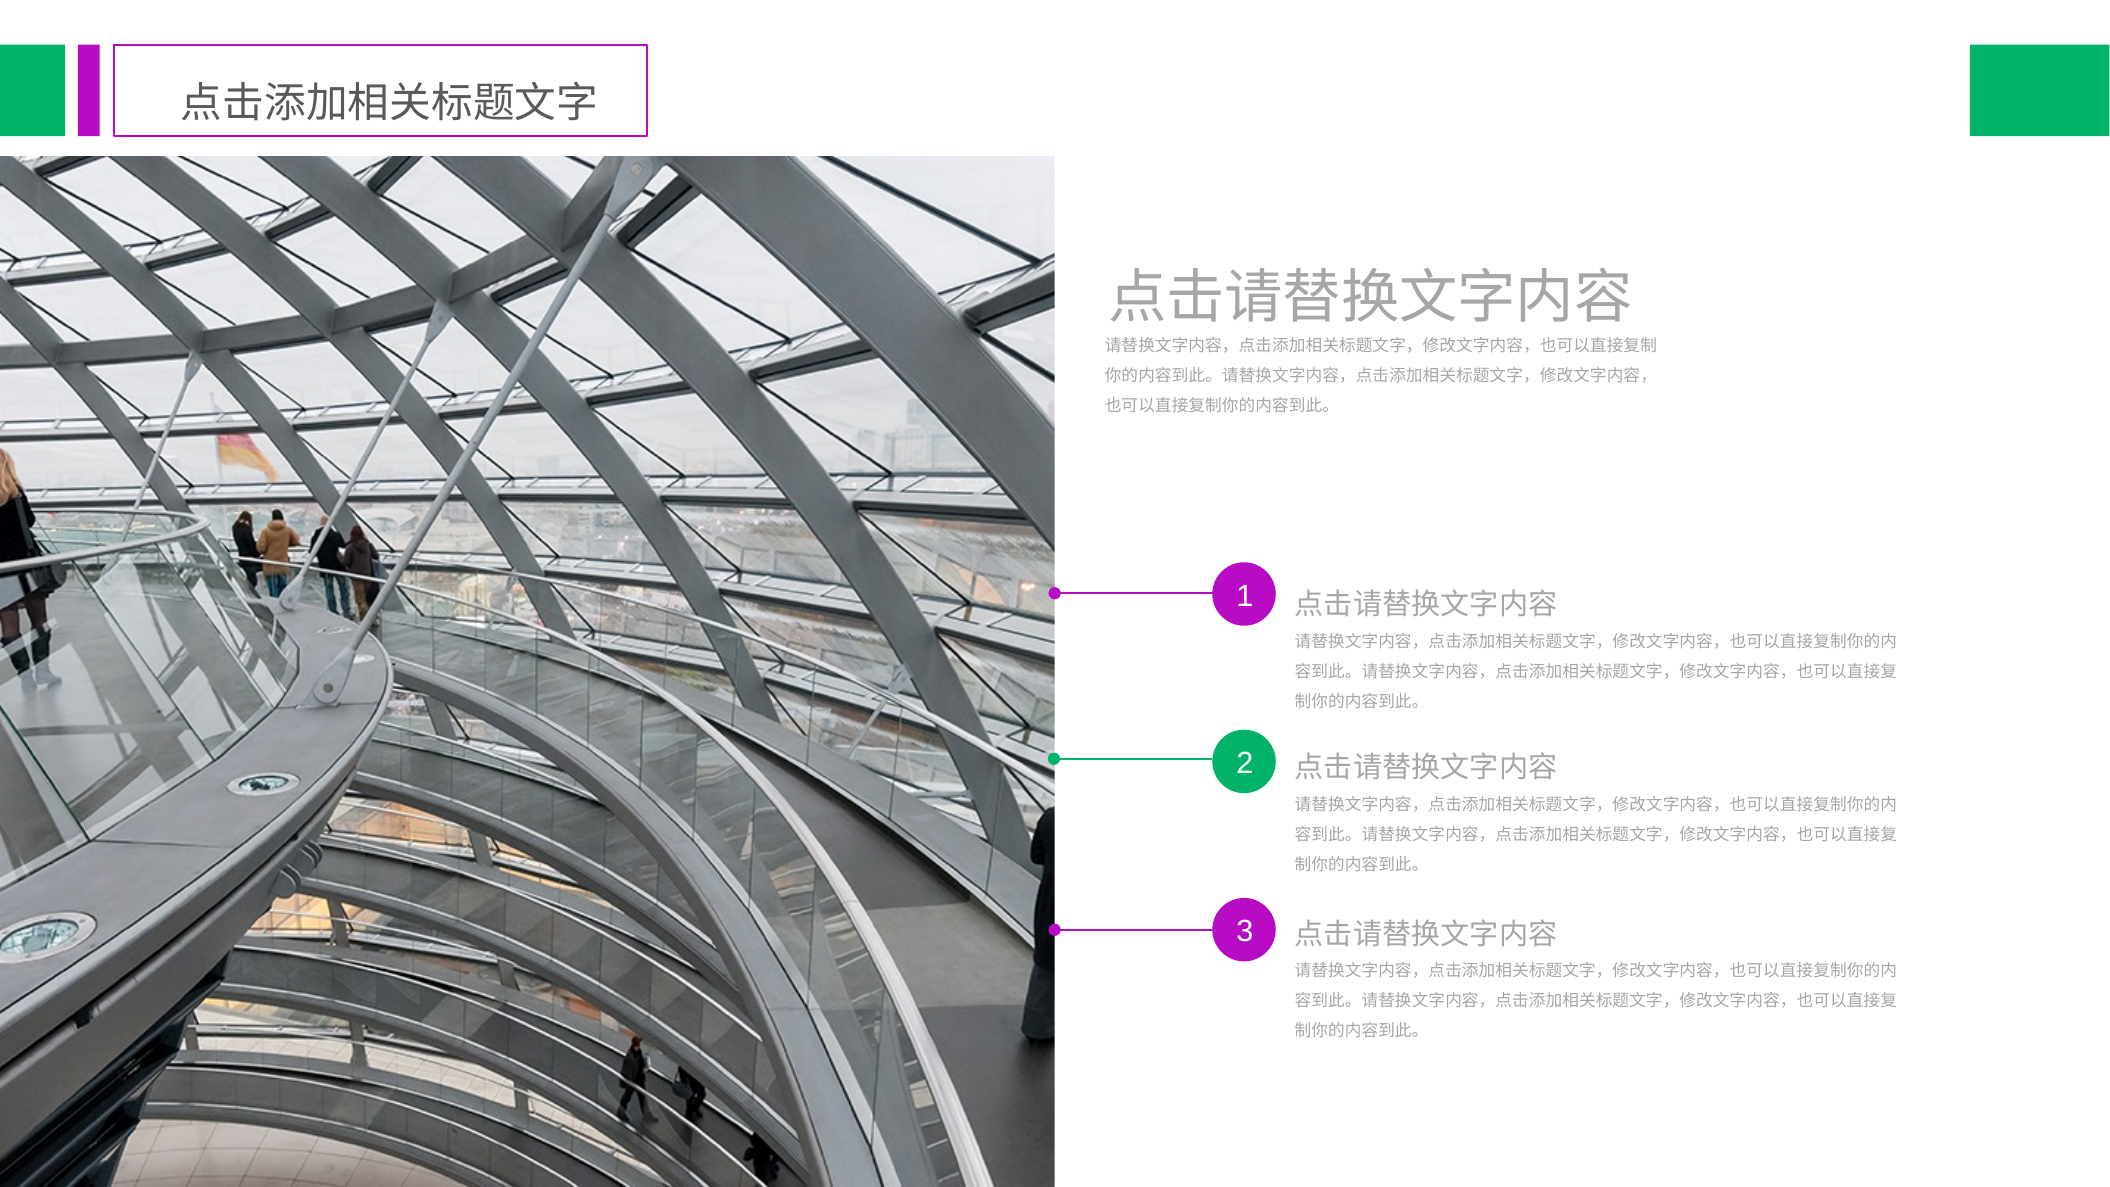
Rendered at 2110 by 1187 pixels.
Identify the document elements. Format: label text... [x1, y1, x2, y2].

text_box 点击请替换文字内容 请替换文字内容，点击添加相关标题文字，修改文字内容，也可以直接复制你的内容到此。请替换文字内容，点击添加相关标题文字，修改文字内容，也可以直接复制你的内容到此。 [1279, 723, 1929, 881]
text_box 点击添加相关标题文字 [144, 54, 635, 147]
text_box 点击添加相关标题文字 [135, 44, 625, 137]
text_box 2 [1211, 728, 1277, 795]
text_box 点击请替换文字内容 [1093, 216, 1648, 317]
text_box 3 [1211, 896, 1277, 963]
text_box 点击请替换文字内容 请替换文字内容，点击添加相关标题文字，修改文字内容，也可以直接复制你的内容到此。请替换文字内容，点击添加相关标题文字，修改文字内容，也可以直接复制你的内容到此。 [1279, 890, 1929, 1048]
text_box 请替换文字内容，点击添加相关标题文字，修改文字内容，也可以直接复制你的内容到此。请替换文字内容，点击添加相关标题文字，修改文字内容，也可以直接复制你的内容到此。 [1090, 317, 1682, 423]
text_box [0, 155, 1056, 1187]
text_box 点击请替换文字内容 请替换文字内容，点击添加相关标题文字，修改文字内容，也可以直接复制你的内容到此。请替换文字内容，点击添加相关标题文字，修改文字内容，也可以直接复制你的内容到此。 [1279, 560, 1929, 718]
text_box 1 [1211, 561, 1277, 627]
